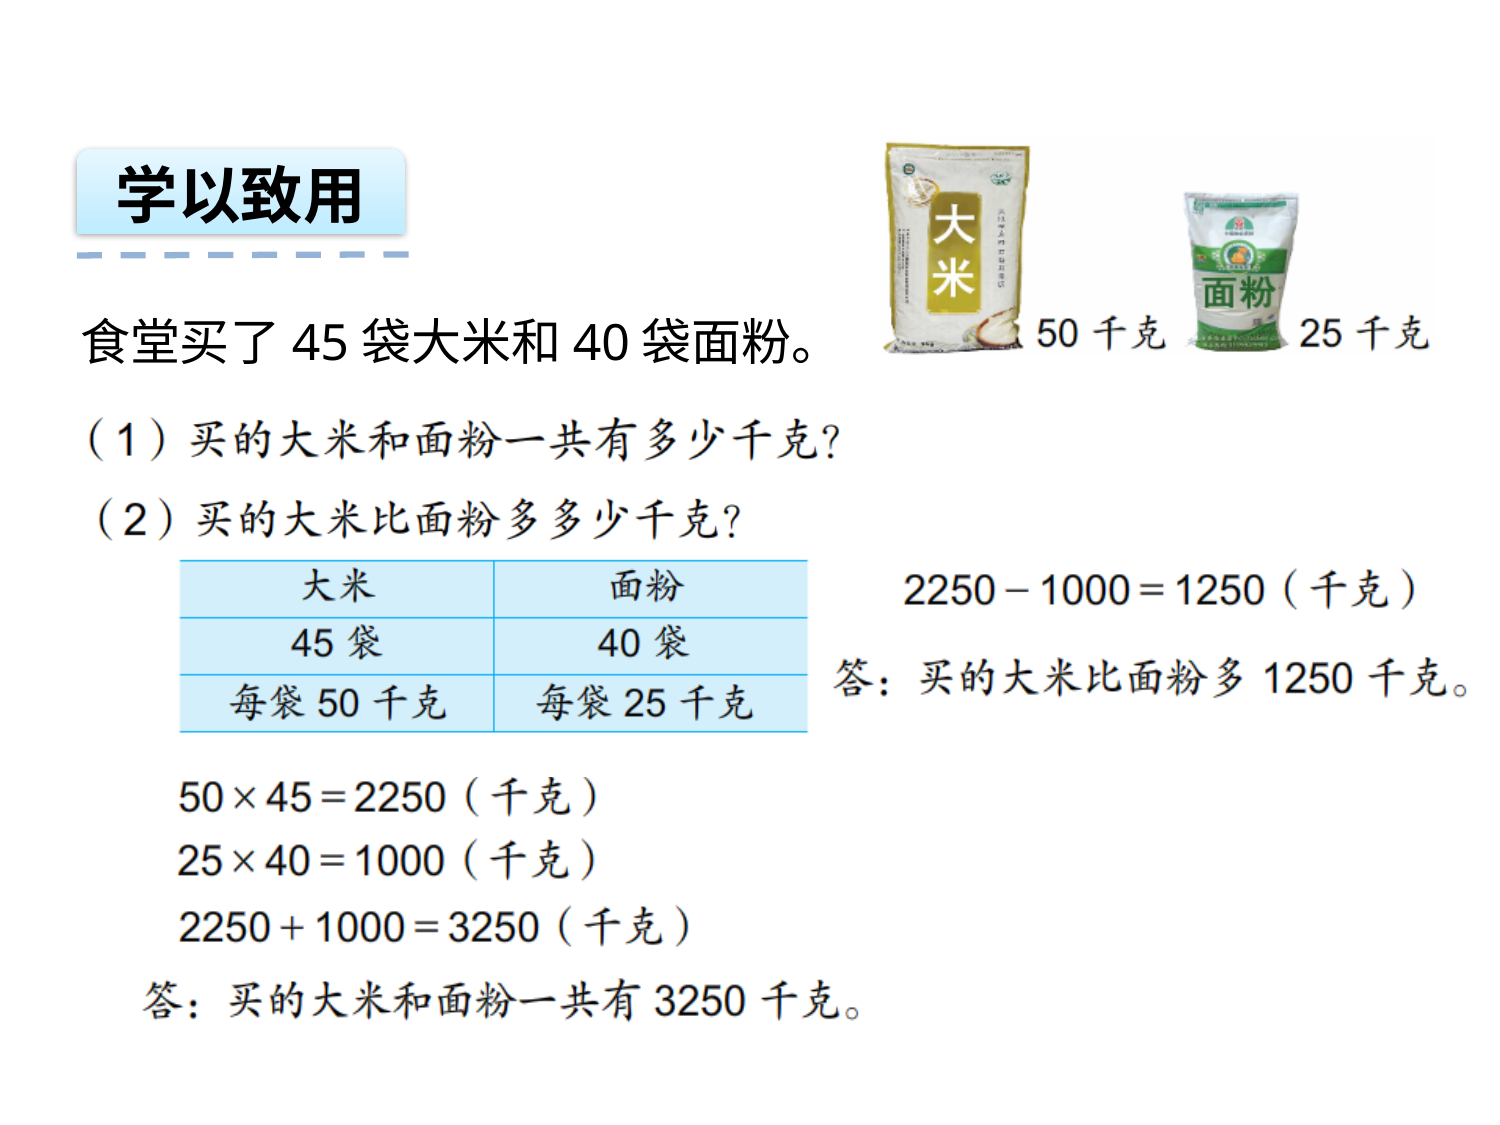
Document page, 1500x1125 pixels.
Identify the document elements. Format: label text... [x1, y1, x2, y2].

picture [85, 483, 823, 743]
picture [170, 837, 605, 882]
text_box 学以致用 [76, 148, 406, 235]
picture [832, 656, 1471, 703]
picture [891, 562, 1422, 619]
picture [879, 136, 1436, 355]
picture [135, 977, 863, 1024]
picture [76, 396, 869, 475]
text_box 食堂买了45袋大米和40袋面粉。 [65, 302, 857, 378]
picture [170, 898, 694, 953]
picture [175, 776, 604, 823]
